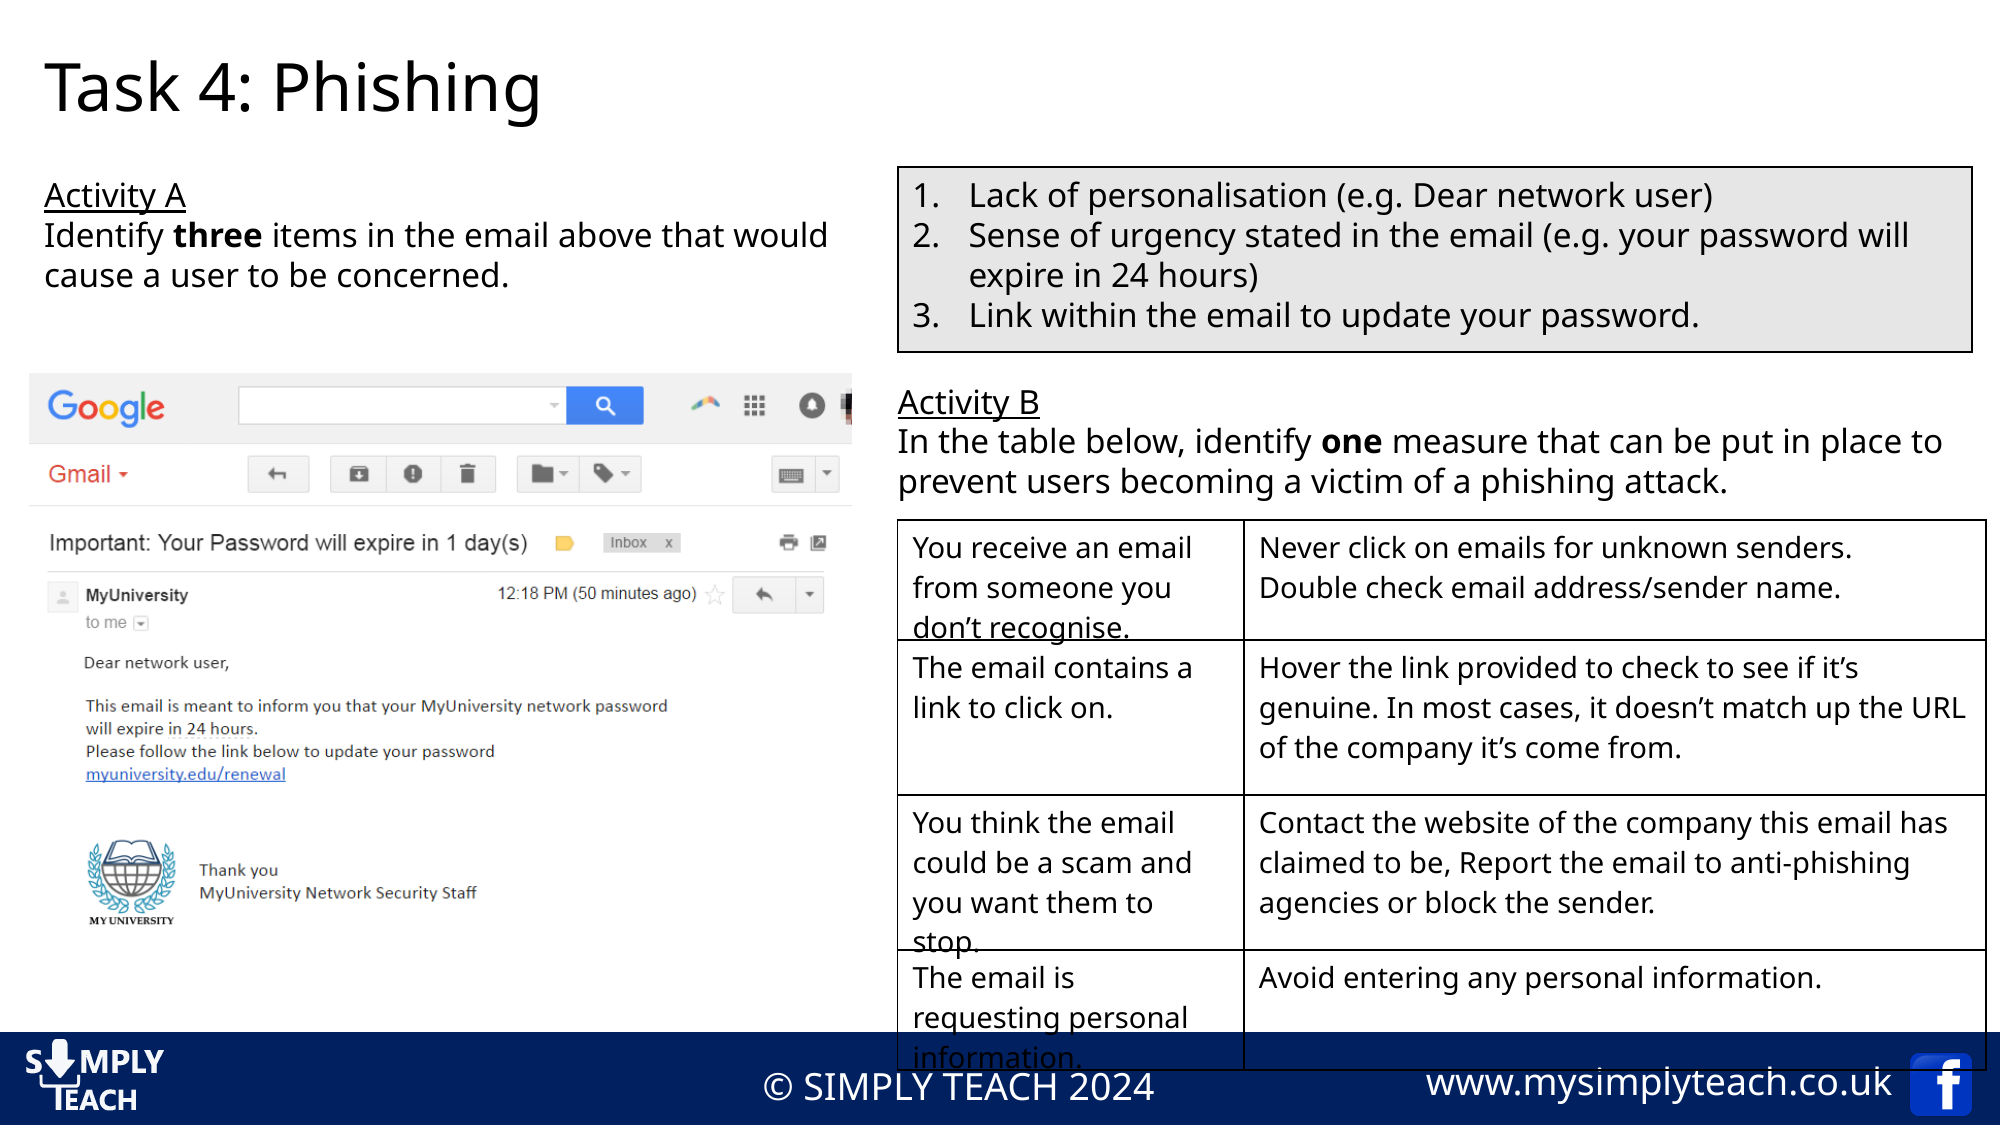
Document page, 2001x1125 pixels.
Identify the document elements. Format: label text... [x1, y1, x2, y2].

table_cell The email is requesting personal information. [898, 951, 1243, 1069]
text_box Lack of personalisation (e.g. Dear network user) Sense of urgency stated in the email (e.g. your password will expire in 24 hours) Link within the email to update your password. [897, 166, 1973, 353]
text_box Activity B In the table below, identify one measure that can be put in place to prevent users becoming a victim of a phishing attack. [882, 373, 1972, 508]
table_header Never click on emails for unknown senders. Double check email address/sender name. [1245, 521, 1985, 639]
text_box © SIMPLY TEACH 2024 [621, 1055, 1296, 1115]
text_box Task 4: Phishing [29, 37, 1619, 133]
table_header You receive an email from someone you don’t recognise. [898, 521, 1243, 639]
table_cell You think the email could be a scam and you want them to stop. [898, 796, 1243, 949]
table_cell The email contains a link to click on. [898, 641, 1243, 794]
picture [29, 373, 852, 946]
text_box Activity A Identify three items in the email above that would cause a user to be concerned. [29, 167, 852, 302]
picture [15, 1033, 182, 1122]
table_cell Contact the website of the company this email has claimed to be, Report the email to anti-phishing agencies or block the sender. [1245, 796, 1985, 949]
table_cell Avoid entering any personal information. [1245, 951, 1985, 1069]
picture [1907, 1050, 1976, 1119]
text_box [0, 1032, 2000, 1125]
table_cell Hover the link provided to check to see if it’s genuine. In most cases, it doesn’t match up the URL of the company it’s come from. [1245, 641, 1985, 794]
text_box www.mysimplyteach.co.uk [1411, 1071, 1907, 1111]
